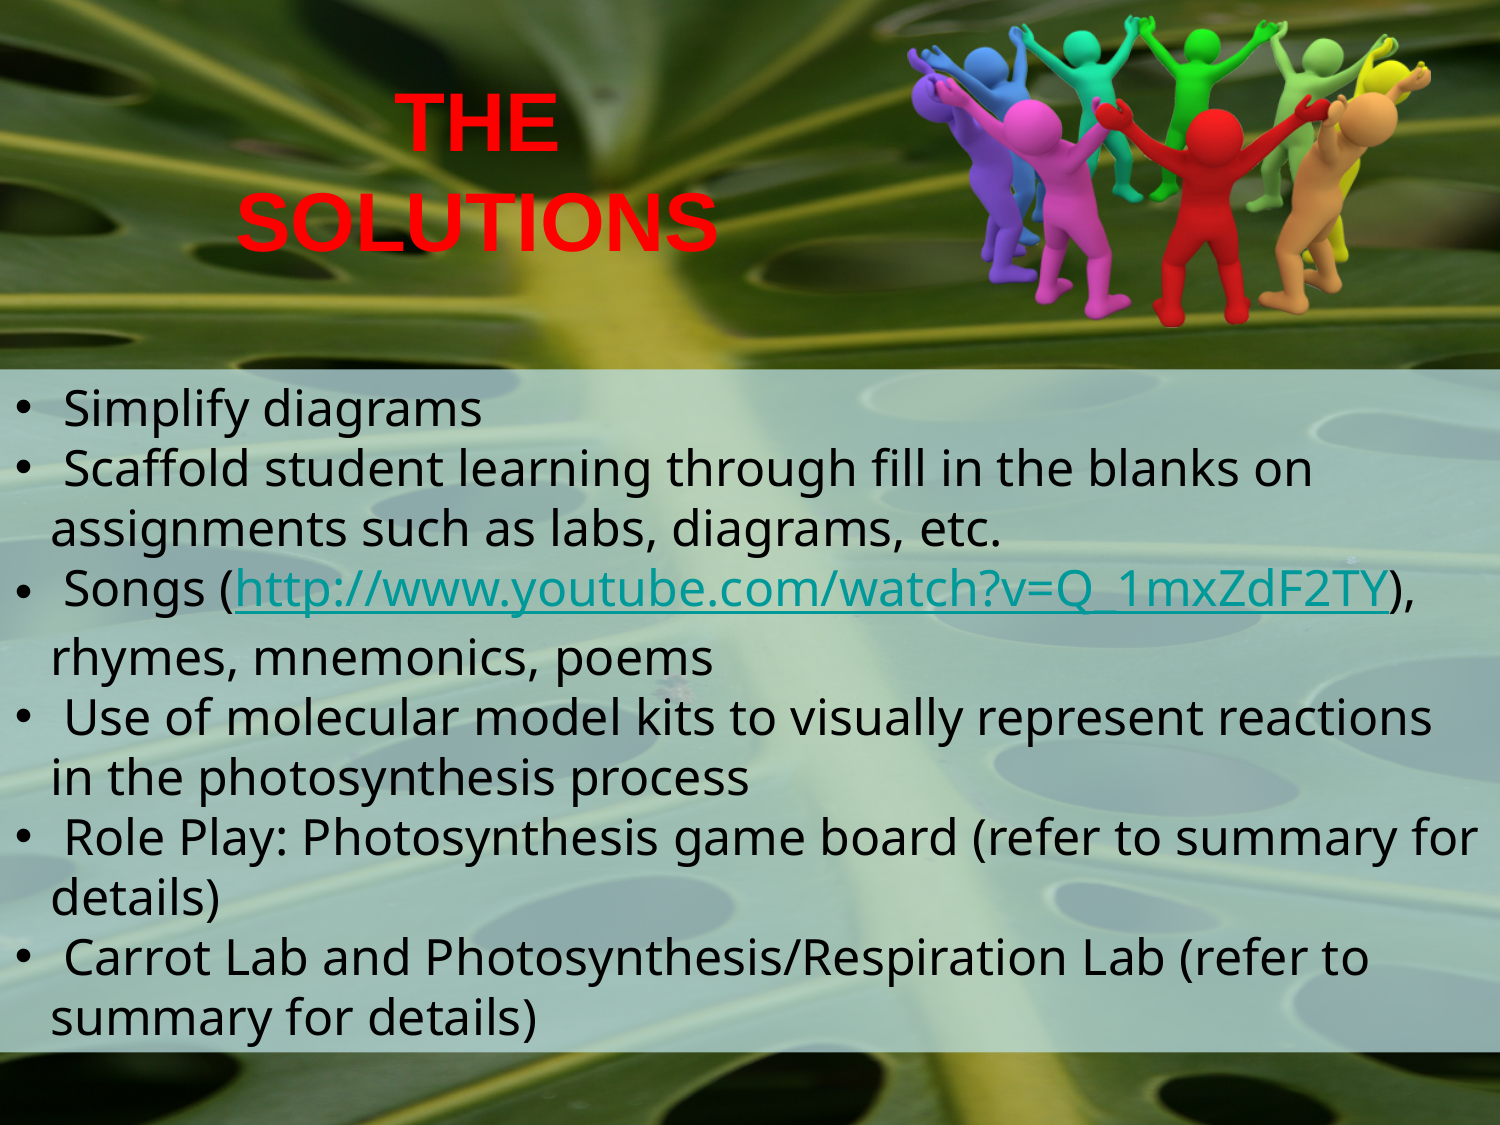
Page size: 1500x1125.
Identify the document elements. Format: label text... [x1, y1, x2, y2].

text_box Simplify diagrams Scaffold student learning through fill in the blanks on assignments such as labs, diagrams, etc. Songs (http://www.youtube.com/watch?v=Q_1mxZdF2TY), rhymes, mnemonics, poems Use of molecular model kits to visually represent reactions in the photosynthesis process Role Play: Photosynthesis game board (refer to summary for details) Carrot Lab and Photosynthesis/Respiration Lab (refer to summary for details) [0, 369, 1500, 1053]
text_box The solutions [155, 61, 801, 276]
picture [0, 1053, 1500, 1125]
picture [0, 0, 1500, 369]
